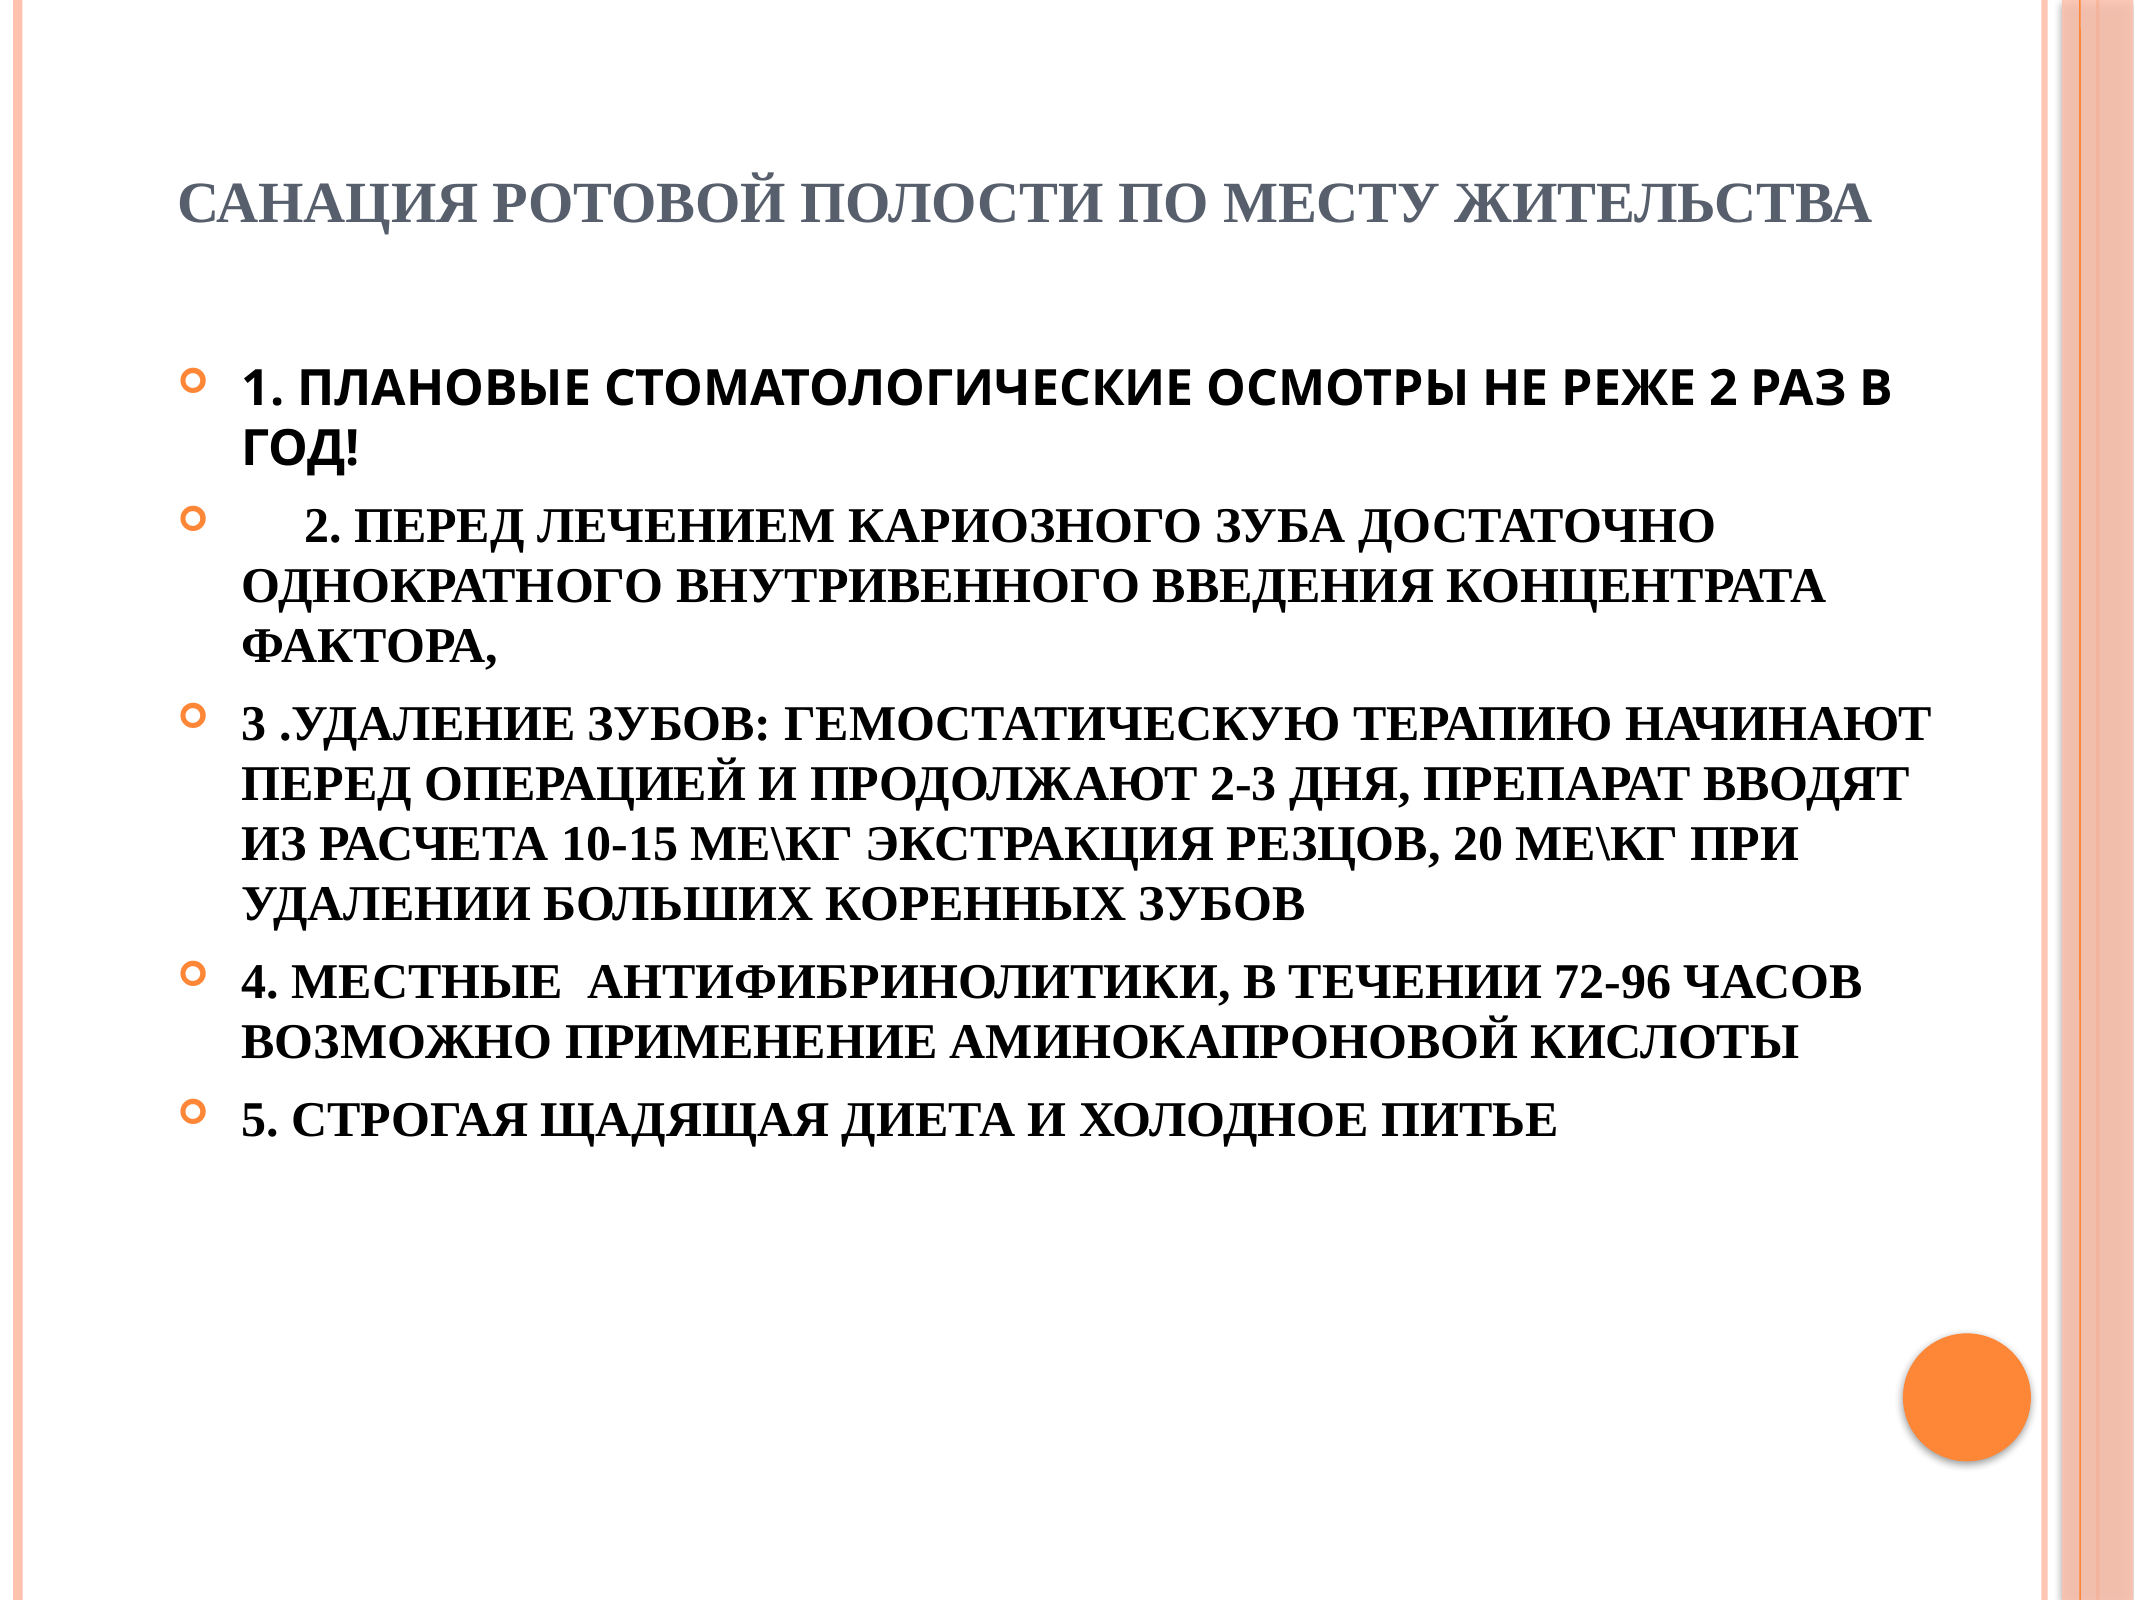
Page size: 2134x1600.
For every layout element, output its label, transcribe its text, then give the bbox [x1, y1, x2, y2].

title САНАЦИЯ РОТОВОЙ ПОЛОСТИ ПО МЕСТУ ЖИТЕЛЬСТВА [156, 80, 1978, 245]
list 1. ПЛАНОВЫЕ СТОМАТОЛОГИЧЕСКИЕ ОСМОТРЫ НЕ РЕЖЕ 2 РАЗ В ГОД! 2. ПЕРЕД ЛЕЧЕНИЕМ КАРИОЗНОГО ЗУБА ДОСТАТОЧНО ОДНОКРАТНОГО ВНУТРИВЕННОГО ВВЕДЕНИЯ КОНЦЕНТРАТА ФАКТОРА, 3 .УДАЛЕНИЕ ЗУБОВ: ГЕМОСТАТИЧЕСКУЮ ТЕРАПИЮ НАЧИНАЮТ ПЕРЕД ОПЕРАЦИЕЙ И ПРОДОЛЖАЮТ 2-3 ДНЯ, ПРЕПАРАТ ВВОДЯТ ИЗ РАСЧЕТА 10-15 МЕ\КГ ЭКСТРАКЦИЯ РЕЗЦОВ, 20 МЕ\КГ ПРИ УДАЛЕНИИ БОЛЬШИХ КОРЕННЫХ ЗУБОВ 4. МЕСТНЫЕ АНТИФИБРИНОЛИТИКИ, В ТЕЧЕНИИ 72-96 ЧАСОВ ВОЗМОЖНО ПРИМЕНЕНИЕ АМИНОКАПРОНОВОЙ КИСЛОТЫ 5. СТРОГАЯ ЩАДЯЩАЯ ДИЕТА И ХОЛОДНОЕ ПИТЬЕ [156, 266, 1978, 1459]
